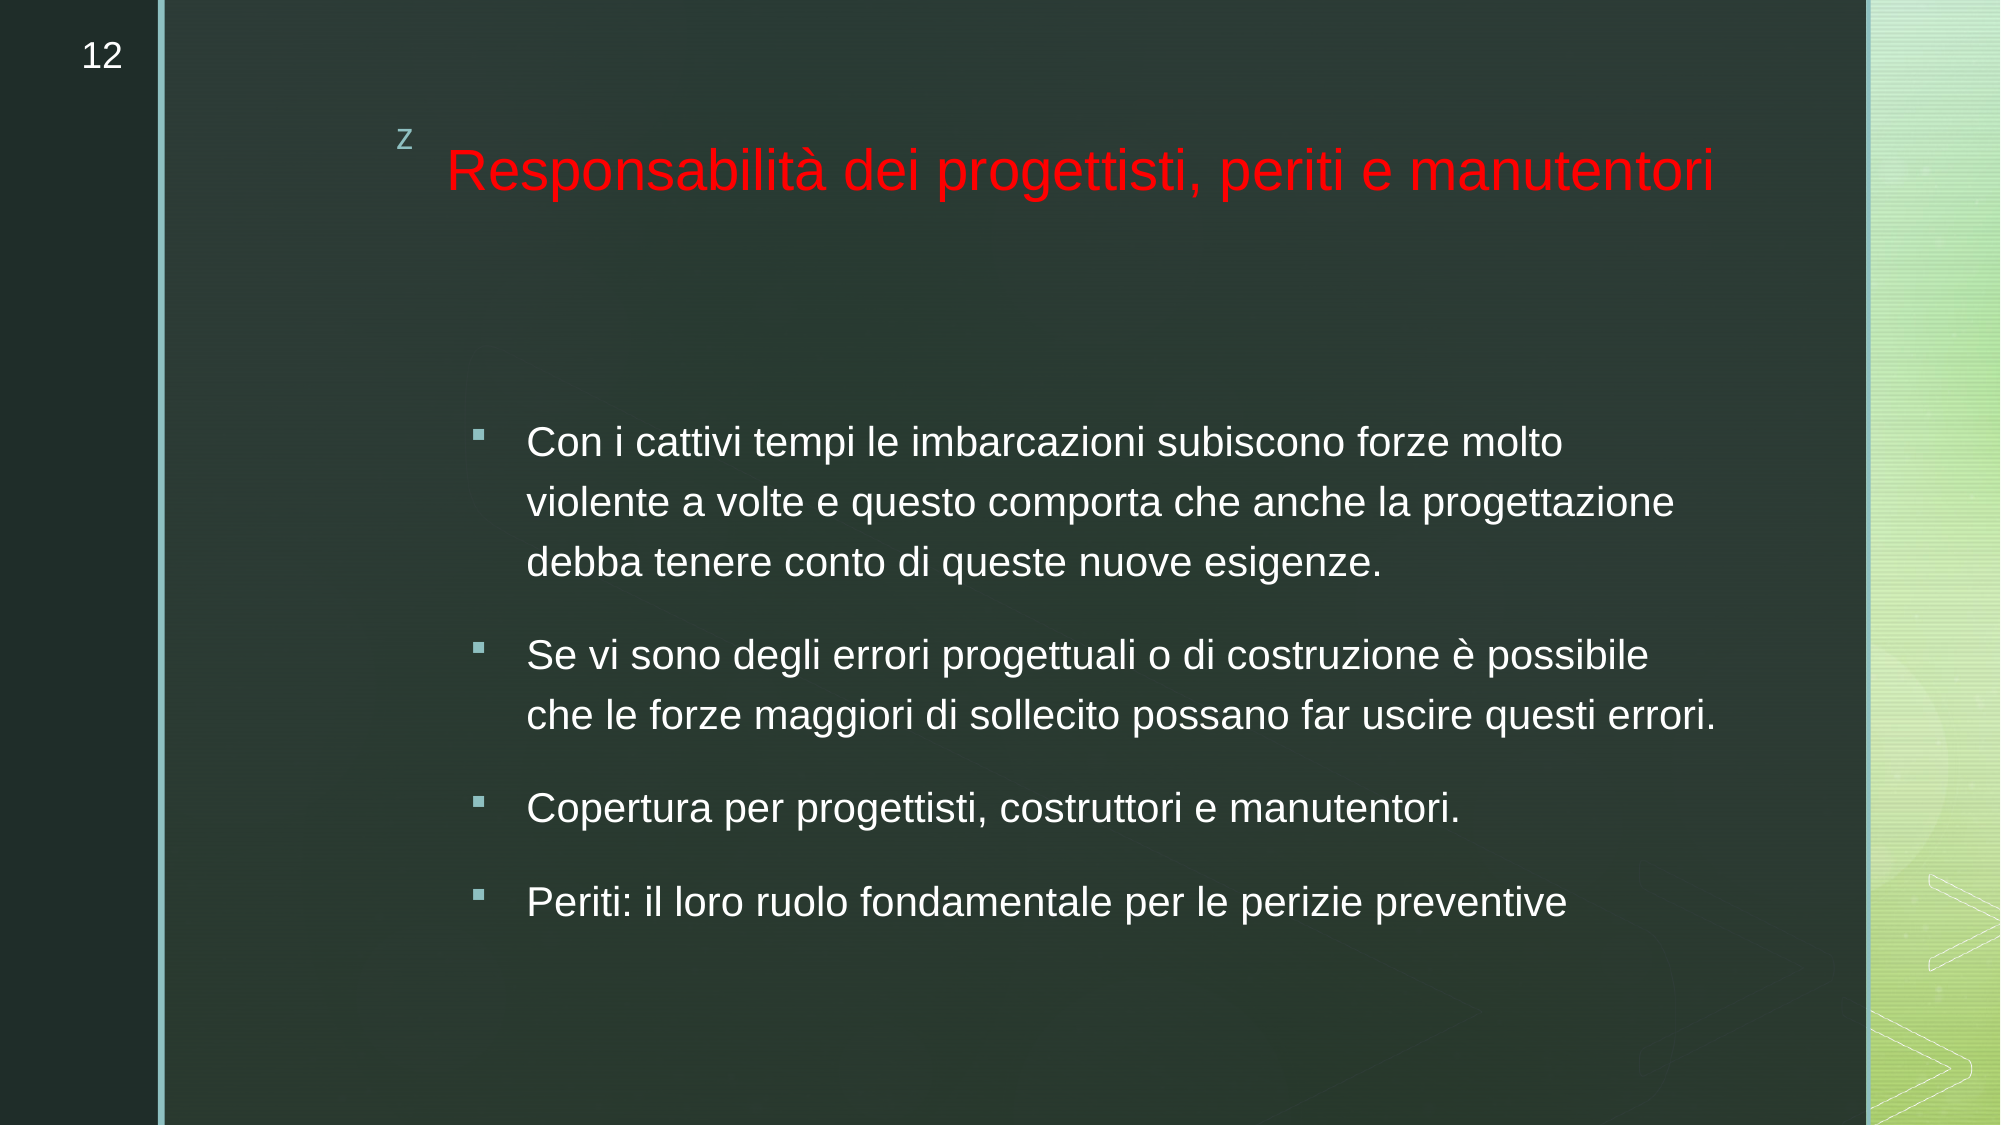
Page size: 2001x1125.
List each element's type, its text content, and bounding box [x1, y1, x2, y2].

slide_number 12 [25, 26, 131, 80]
title Responsabilità dei progettisti, periti e manutentori [428, 132, 1734, 310]
picture [1871, 0, 2001, 1125]
list Con i cattivi tempi le imbarcazioni subiscono forze molto violente a volte e questo comporta che anche la progettazione debba tenere conto di queste nuove esigenze. Se vi sono degli errori progettuali o di costruzione è possibile che le forze maggiori di sollecito possano far uscire questi errori. Copertura per progettisti, costruttori e manutentori. Periti: il loro ruolo fondamentale per le perizie preventive [454, 336, 1734, 993]
